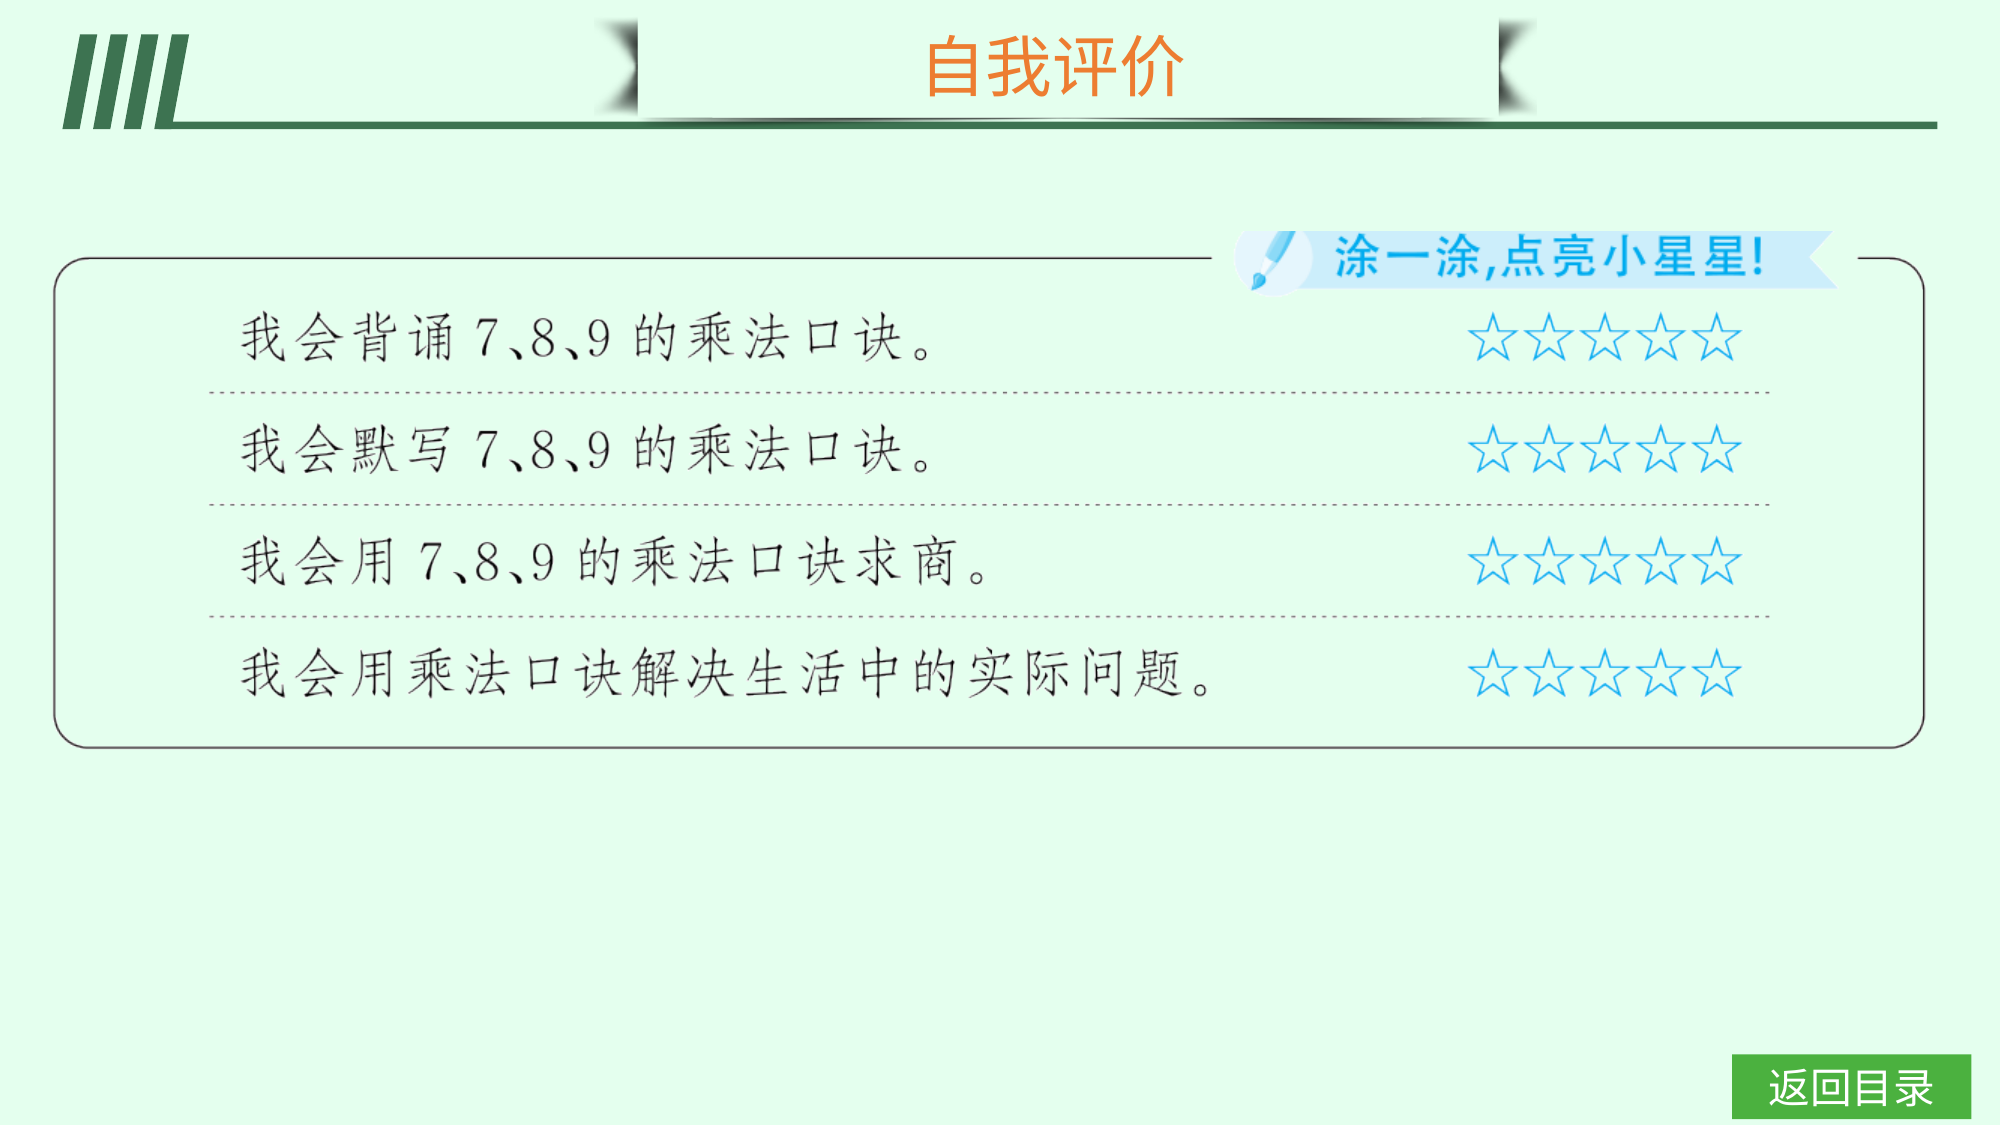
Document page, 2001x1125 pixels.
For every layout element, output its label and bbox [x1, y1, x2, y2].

text_box [62, 34, 1938, 130]
picture [41, 231, 1950, 763]
text_box [594, 16, 1537, 127]
